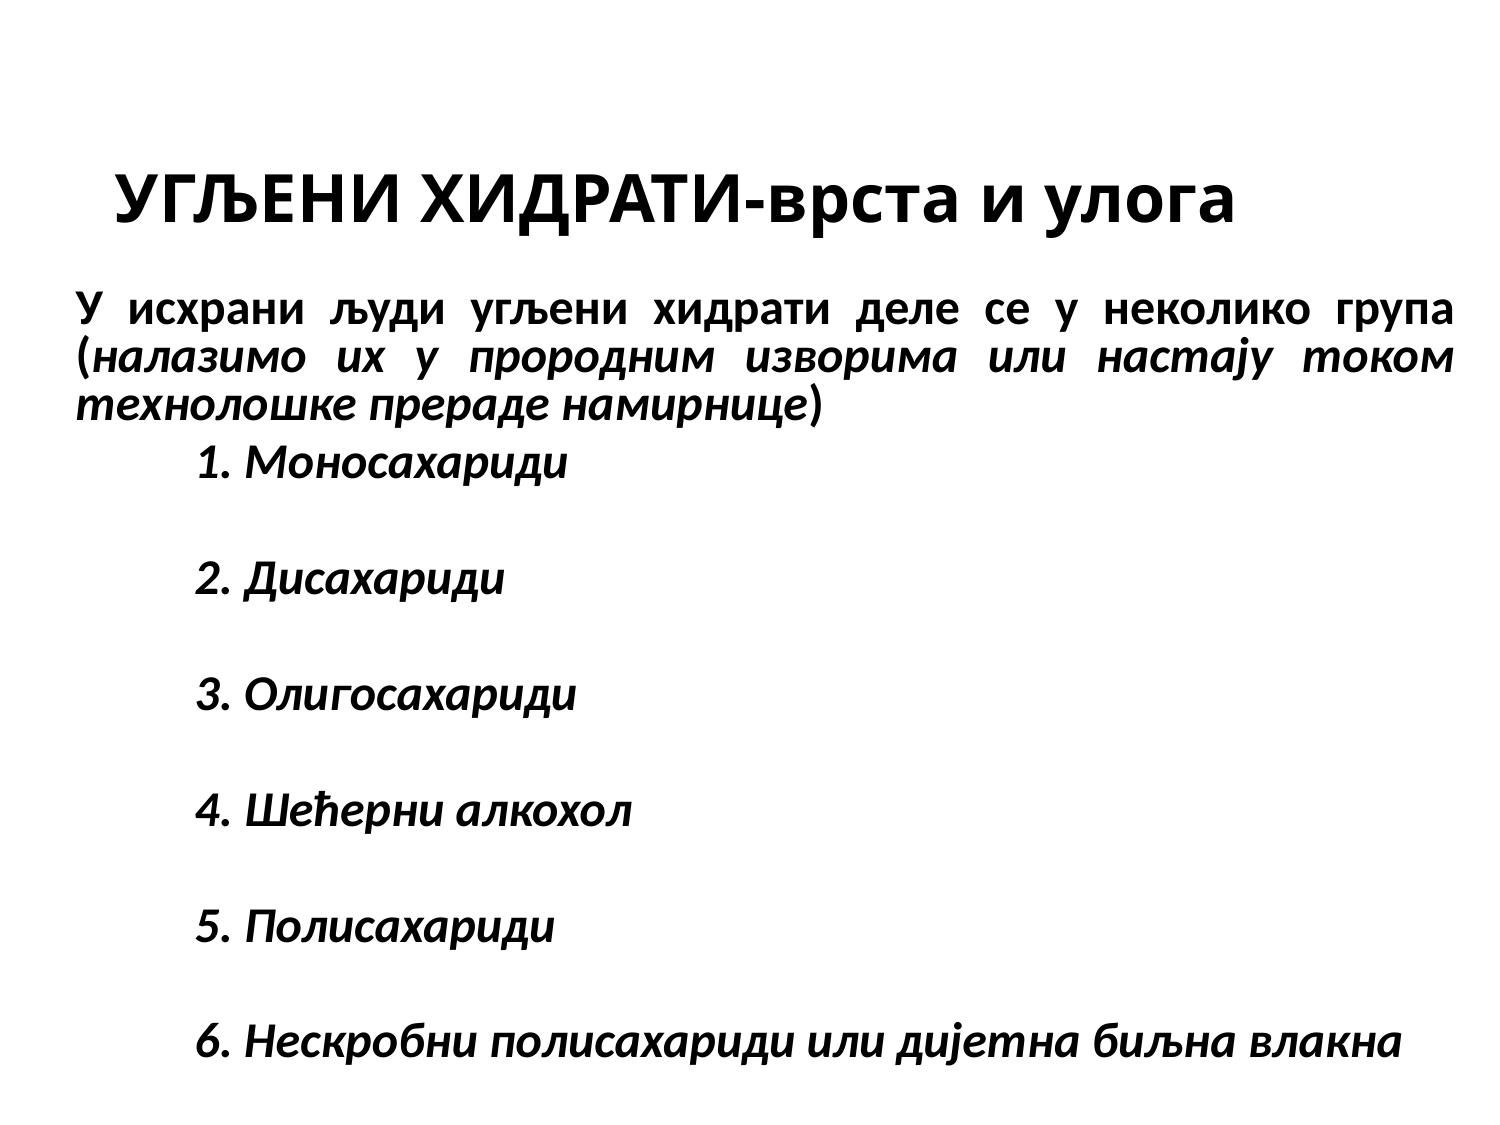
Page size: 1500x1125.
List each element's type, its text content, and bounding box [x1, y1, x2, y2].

subtitle У исхрани људи угљени хидрати деле се у неколико група (налазимо их у прородним изворима или настају током технолошке прераде намирнице) 1. Моносахариди 2. Дисахариди 3. Олигосахариди 4. Шећерни алкохол 5. Полисахариди 6. Нескробни полисахариди или дијетна биљна влакна [29, 278, 1471, 1095]
text_box УГЉЕНИ ХИДРАТИ-врста и улога [100, 148, 1412, 244]
